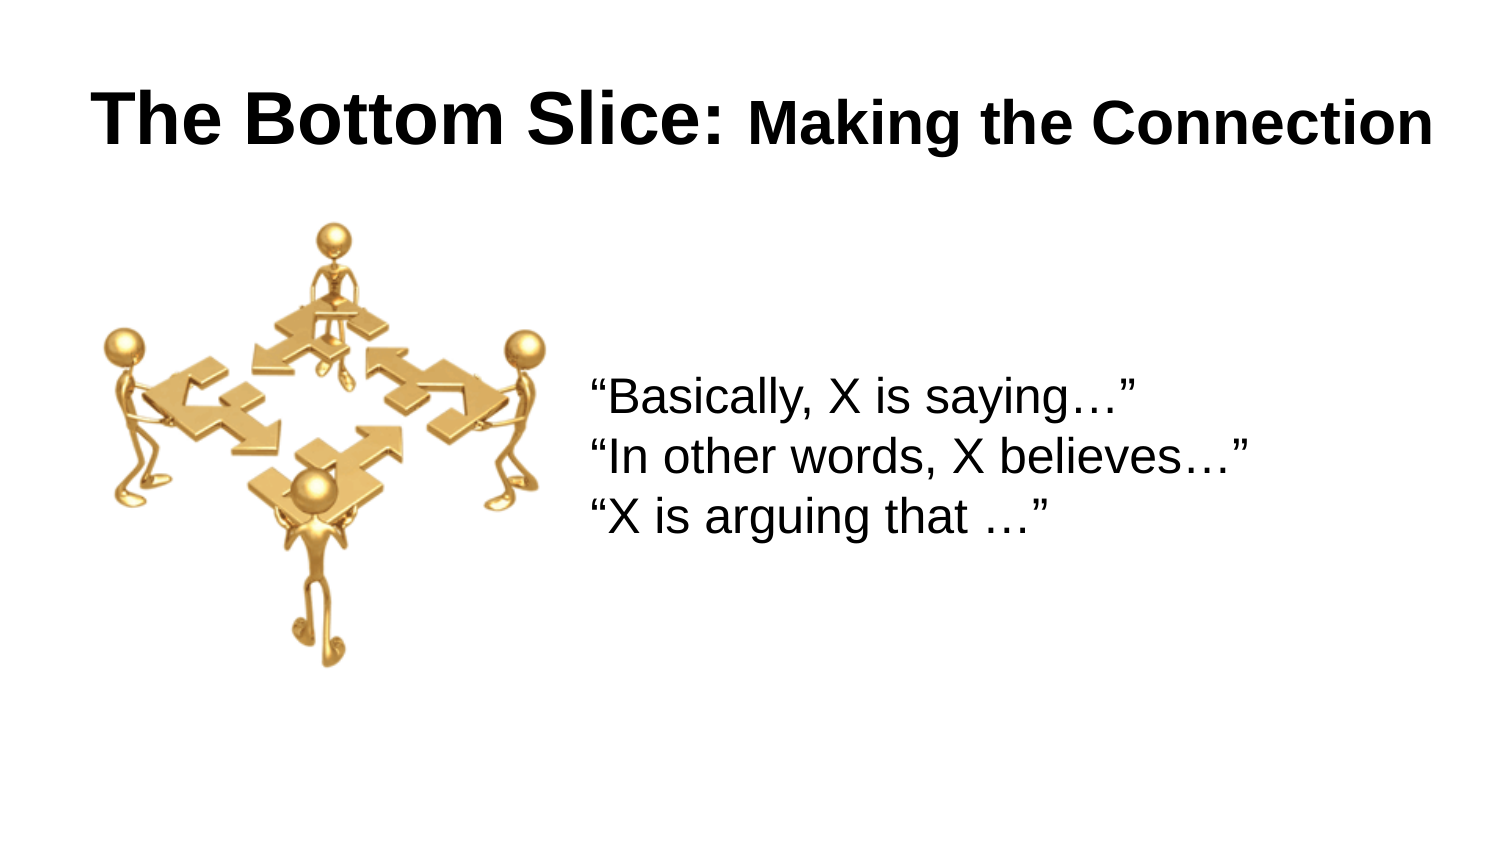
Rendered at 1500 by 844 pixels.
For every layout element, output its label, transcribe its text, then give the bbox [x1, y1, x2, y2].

picture [98, 213, 565, 681]
title The Bottom Slice: Making the Connection [75, 33, 1473, 175]
text_box “Basically, X is saying…” “In other words, X believes…” “X is arguing that …” [575, 228, 1500, 714]
